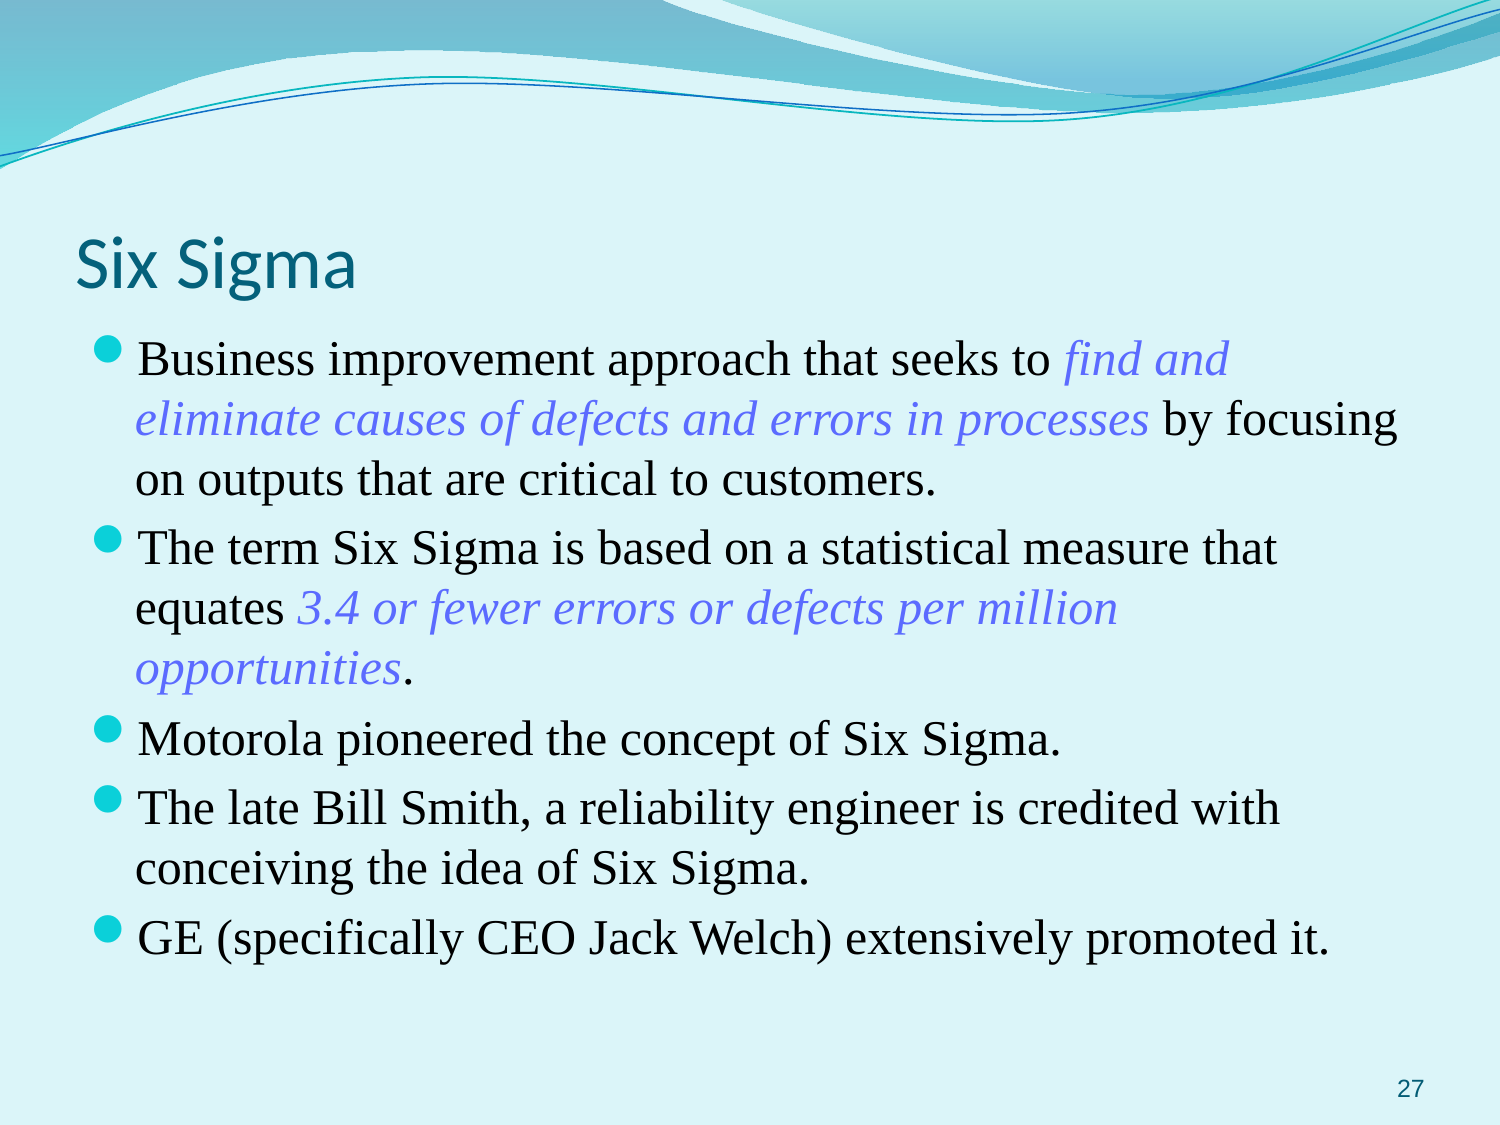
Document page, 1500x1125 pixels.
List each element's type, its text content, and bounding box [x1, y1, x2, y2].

title Six Sigma [74, 115, 1426, 304]
list Business improvement approach that seeks to find and eliminate causes of defects and errors in processes by focusing on outputs that are critical to customers. The term Six Sigma is based on a statistical measure that equates 3.4 or fewer errors or defects per million opportunities. Motorola pioneered the concept of Six Sigma. The late Bill Smith, a reliability engineer is credited with conceiving the idea of Six Sigma. GE (specifically CEO Jack Welch) extensively promoted it. [74, 317, 1426, 1038]
slide_number 27 [1299, 1042, 1425, 1103]
